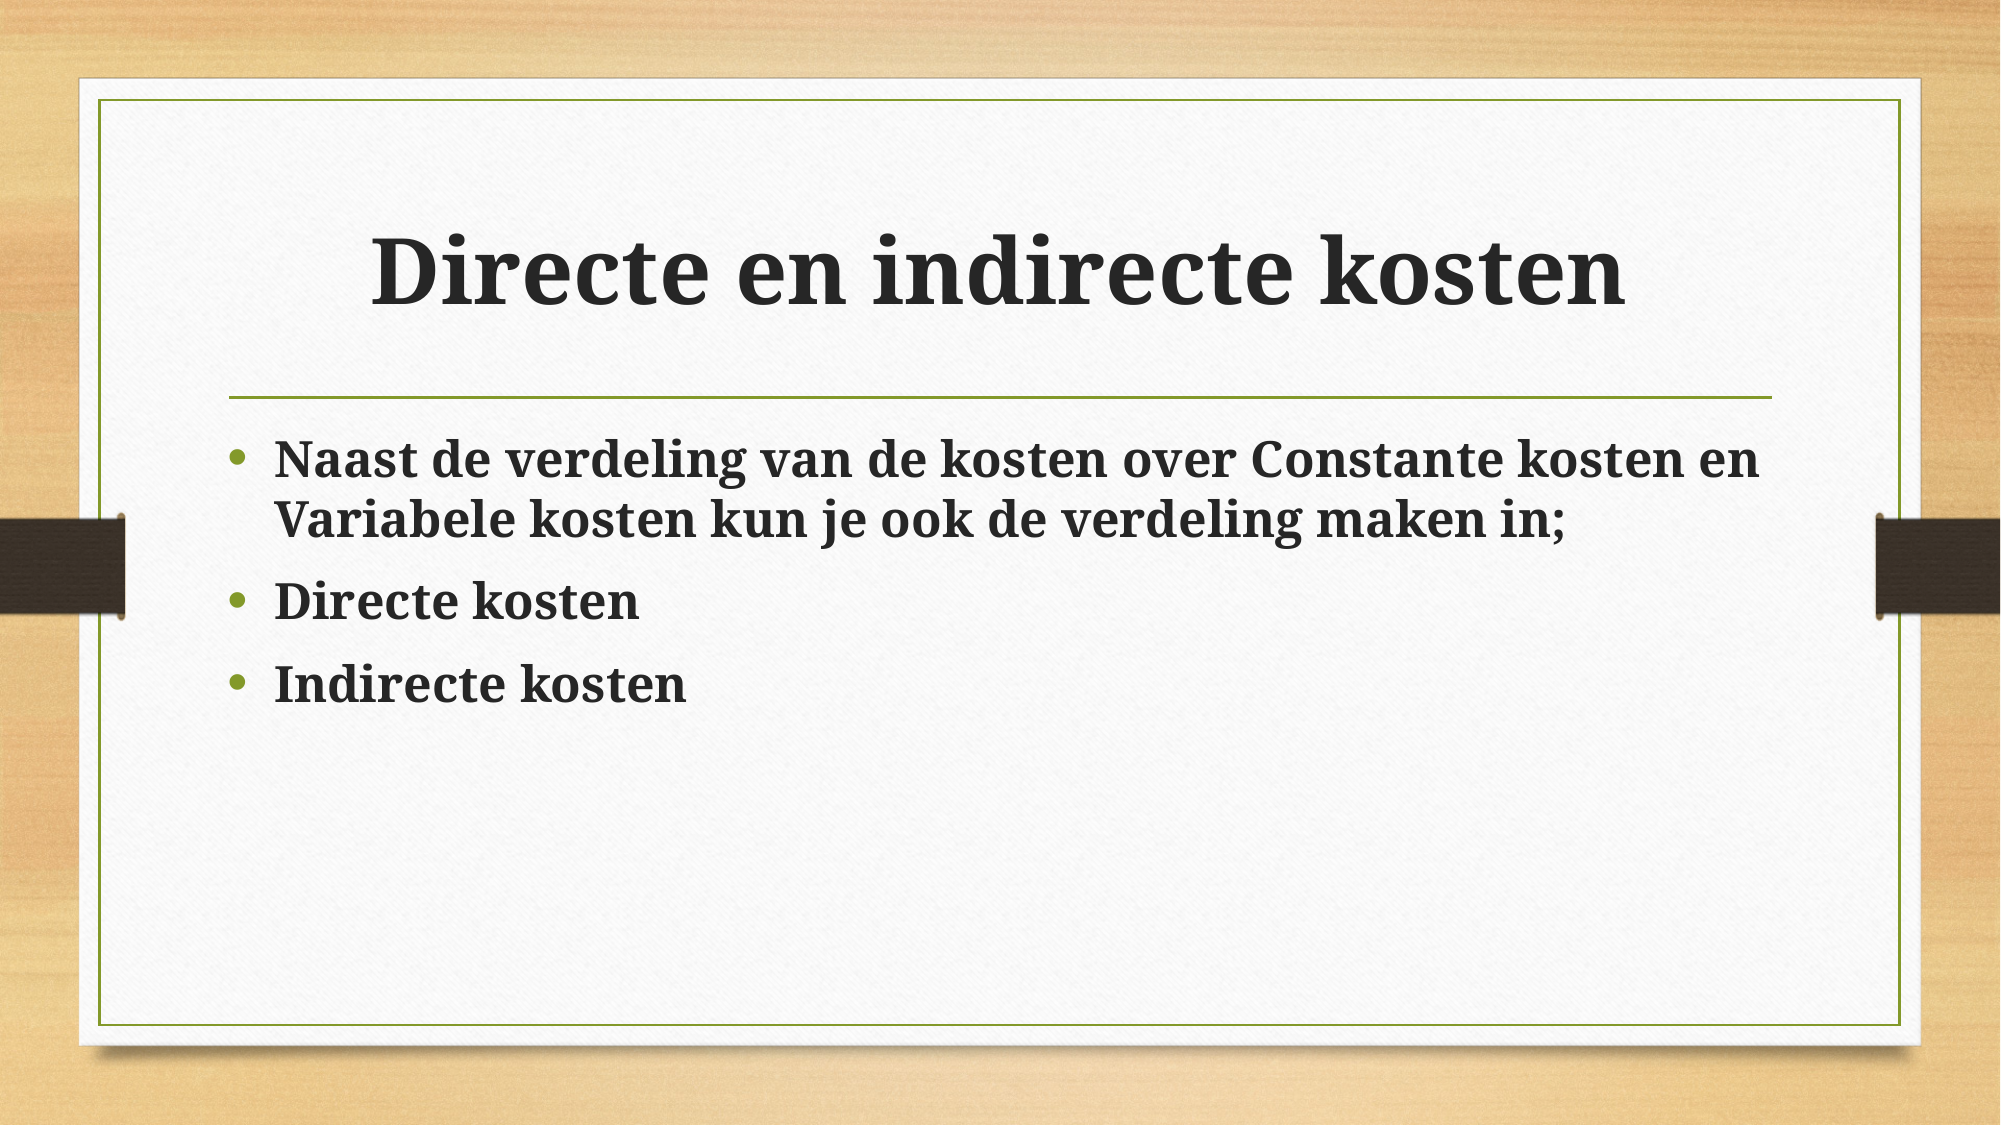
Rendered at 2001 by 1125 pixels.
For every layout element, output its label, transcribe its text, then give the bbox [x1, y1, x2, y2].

title Directe en indirecte kosten [212, 161, 1788, 375]
picture [0, 0, 2001, 1125]
list Naast de verdeling van de kosten over Constante kosten en Variabele kosten kun je ook de verdeling maken in; Directe kosten Indirecte kosten [212, 419, 1788, 964]
